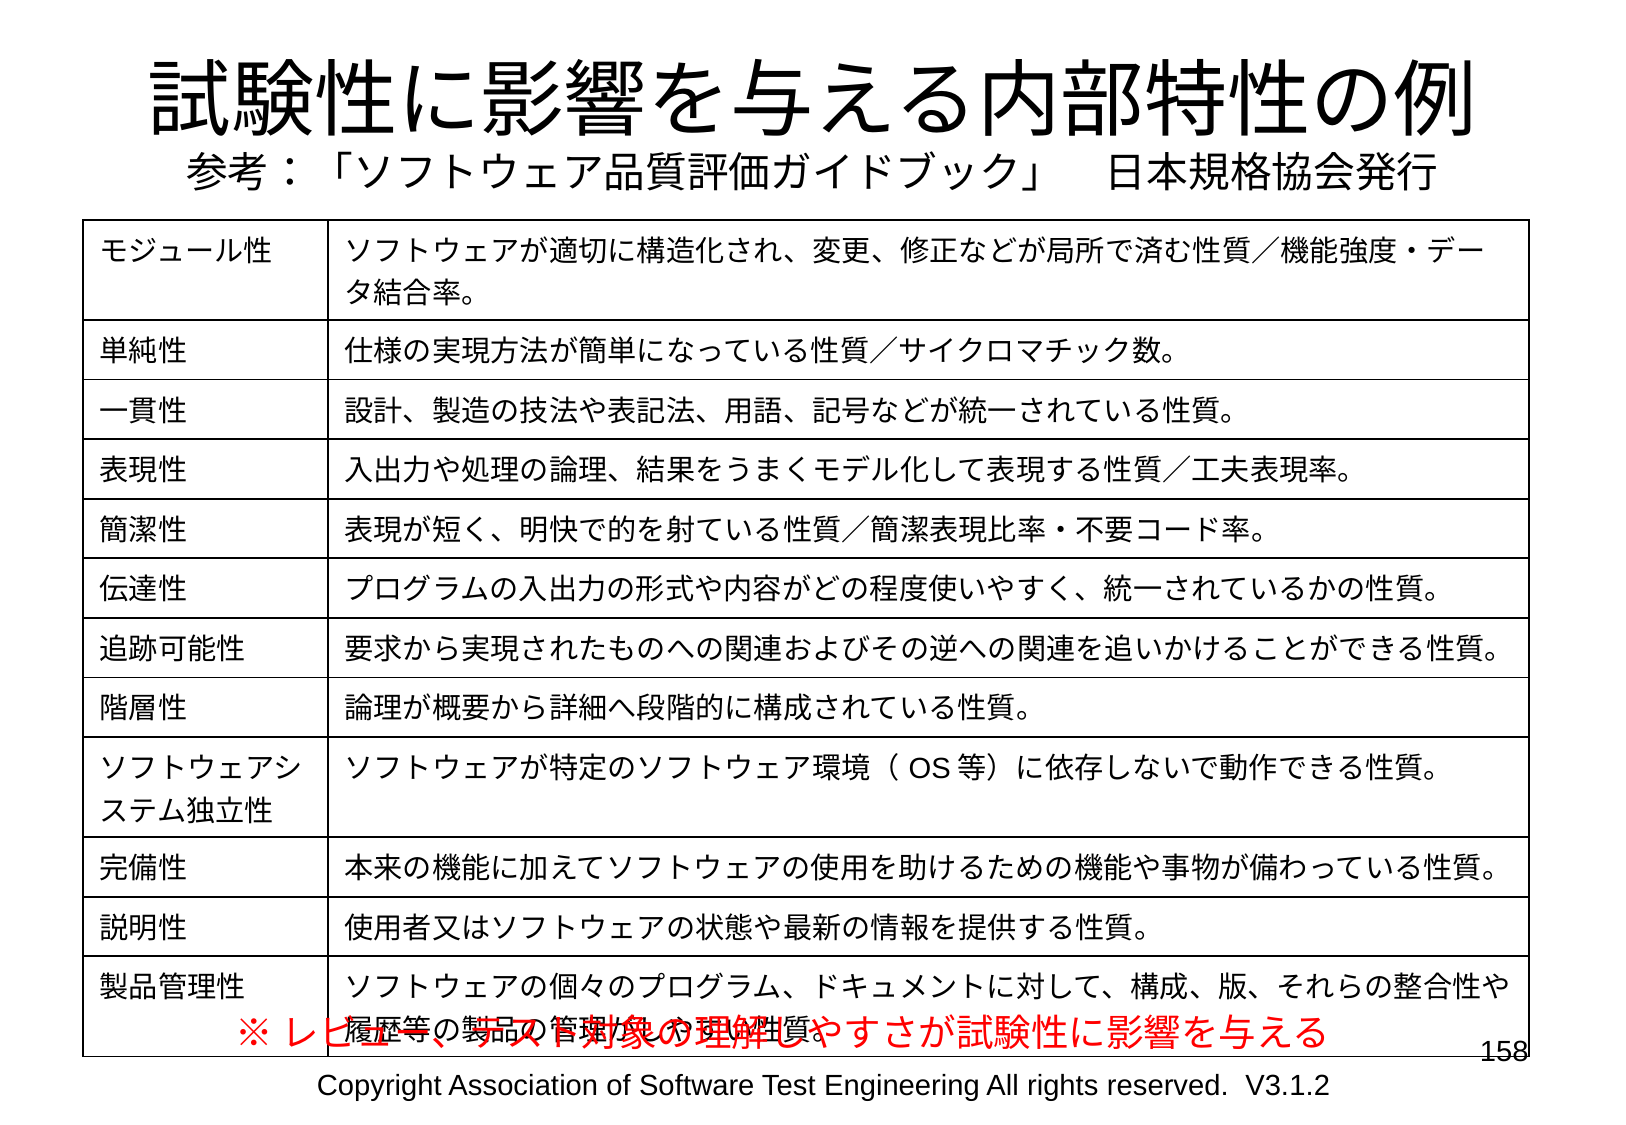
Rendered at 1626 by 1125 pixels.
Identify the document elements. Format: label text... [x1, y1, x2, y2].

table_cell 一貫性 [84, 380, 327, 438]
table_header モジュール性 [84, 221, 327, 319]
table_cell 説明性 [84, 898, 327, 955]
table_cell 製品管理性 [84, 957, 327, 1056]
table_cell 使用者又はソフトウェアの状態や最新の情報を提供する性質。 [329, 898, 1528, 955]
table_cell 階層性 [84, 678, 327, 736]
table_cell 表現性 [84, 440, 327, 498]
table_cell ソフトウェアシステム独立性 [84, 738, 327, 836]
table_header ソフトウェアが適切に構造化され、変更、修正などが局所で済む性質／機能強度・データ結合率。 [329, 221, 1528, 319]
table_cell 簡潔性 [84, 500, 327, 557]
table_cell 単純性 [84, 321, 327, 379]
table_cell ソフトウェアの個々のプログラム、ドキュメントに対して、構成、版、それらの整合性や履歴等の製品の管理がしやすい性質。 [329, 957, 1528, 1056]
table_cell 設計、製造の技法や表記法、用語、記号などが統一されている性質。 [329, 380, 1528, 438]
table_cell 伝達性 [84, 559, 327, 617]
table_cell プログラムの入出力の形式や内容がどの程度使いやすく、統一されているかの性質。 [329, 559, 1528, 617]
table_cell 仕様の実現方法が簡単になっている性質／サイクロマチック数。 [329, 321, 1528, 379]
table_cell 入出力や処理の論理、結果をうまくモデル化して表現する性質／工夫表現率。 [329, 440, 1528, 498]
footer Copyright Association of Software Test Engineering All rights reserved. V3.1.2 [233, 1061, 1416, 1103]
table_cell 要求から実現されたものへの関連およびその逆への関連を追いかけることができる性質。 [329, 619, 1528, 677]
table_cell ソフトウェアが特定のソフトウェア環境（OS等）に依存しないで動作できる性質。 [329, 738, 1528, 836]
title 試験性に影響を与える内部特性の例 参考：「ソフトウェア品質評価ガイドブック」 日本規格協会発行 [80, 44, 1544, 198]
slide_number 158 [1416, 1024, 1544, 1103]
table_cell 論理が概要から詳細へ段階的に構成されている性質。 [329, 678, 1528, 736]
table_cell 表現が短く、明快で的を射ている性質／簡潔表現比率・不要コード率。 [329, 500, 1528, 557]
text_box ※レビュー、テスト対象の理解しやすさが試験性に影響を与える [127, 1001, 1439, 1061]
table_cell 完備性 [84, 838, 327, 896]
table_cell 本来の機能に加えてソフトウェアの使用を助けるための機能や事物が備わっている性質。 [329, 838, 1528, 896]
table_cell 追跡可能性 [84, 619, 327, 677]
